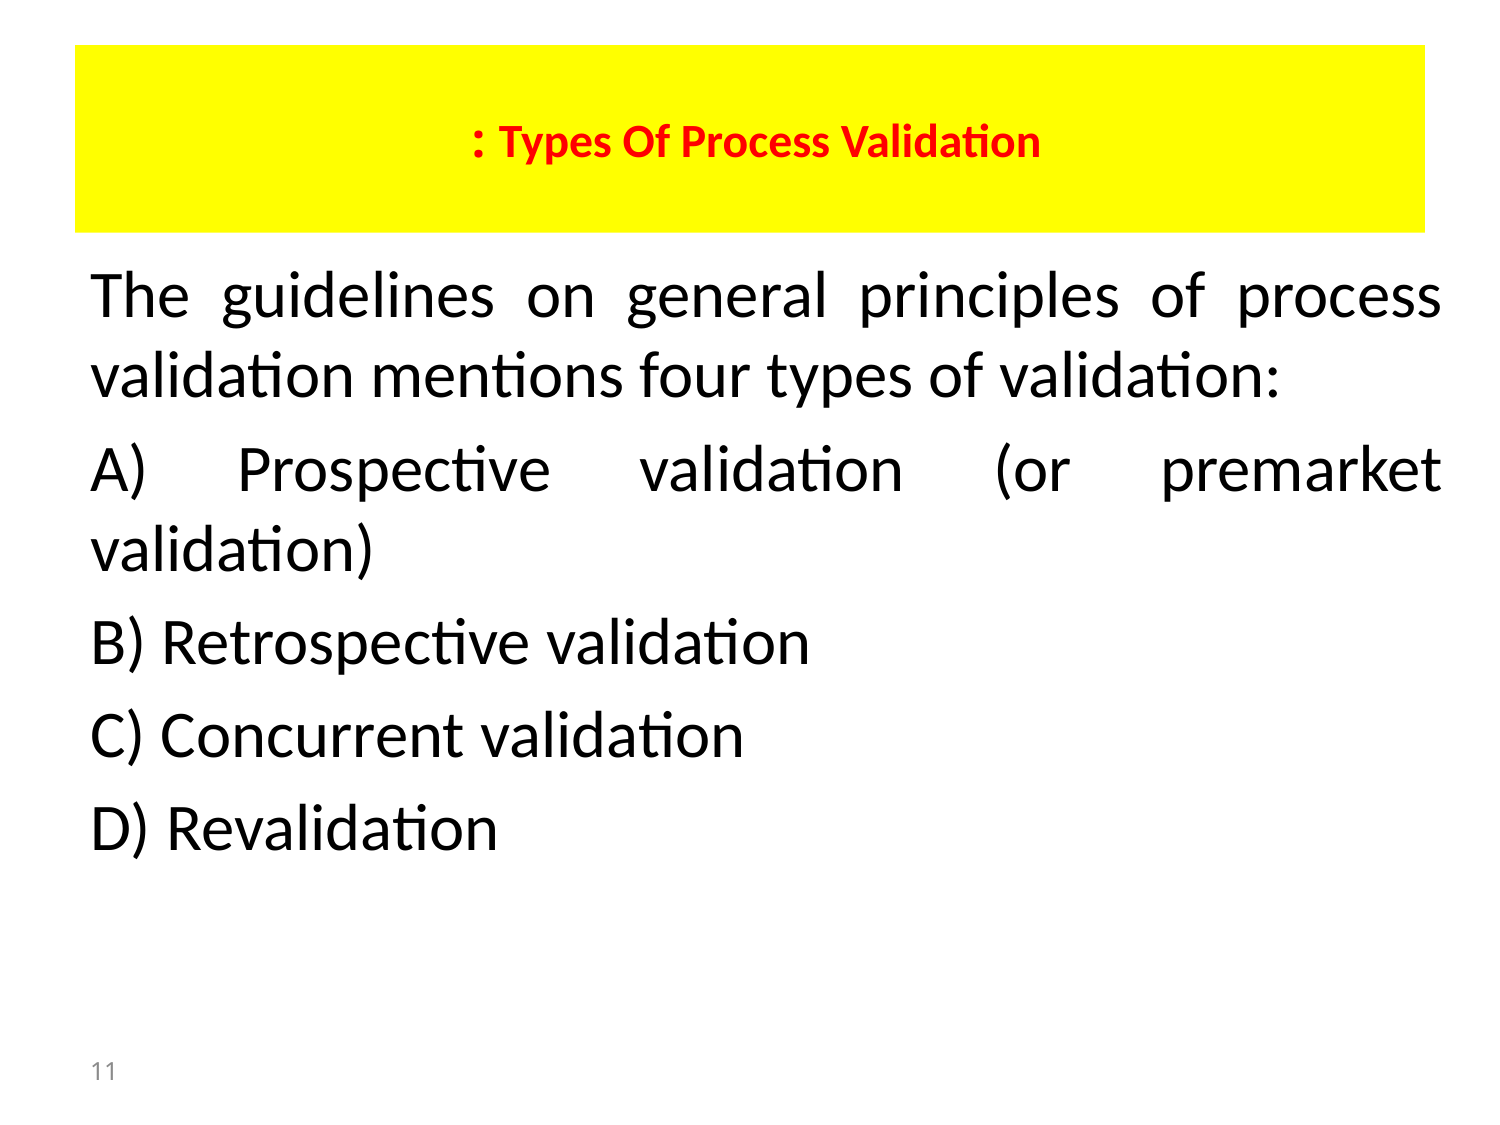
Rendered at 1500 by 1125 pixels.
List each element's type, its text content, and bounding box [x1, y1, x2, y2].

title Types Of Process Validation : [75, 45, 1425, 233]
list The guidelines on general principles of process validation mentions four types of validation: A) Prospective validation (or premarket validation) B) Retrospective validation C) Concurrent validation D) Revalidation [75, 243, 1459, 1005]
slide_number 11 [75, 1042, 425, 1103]
